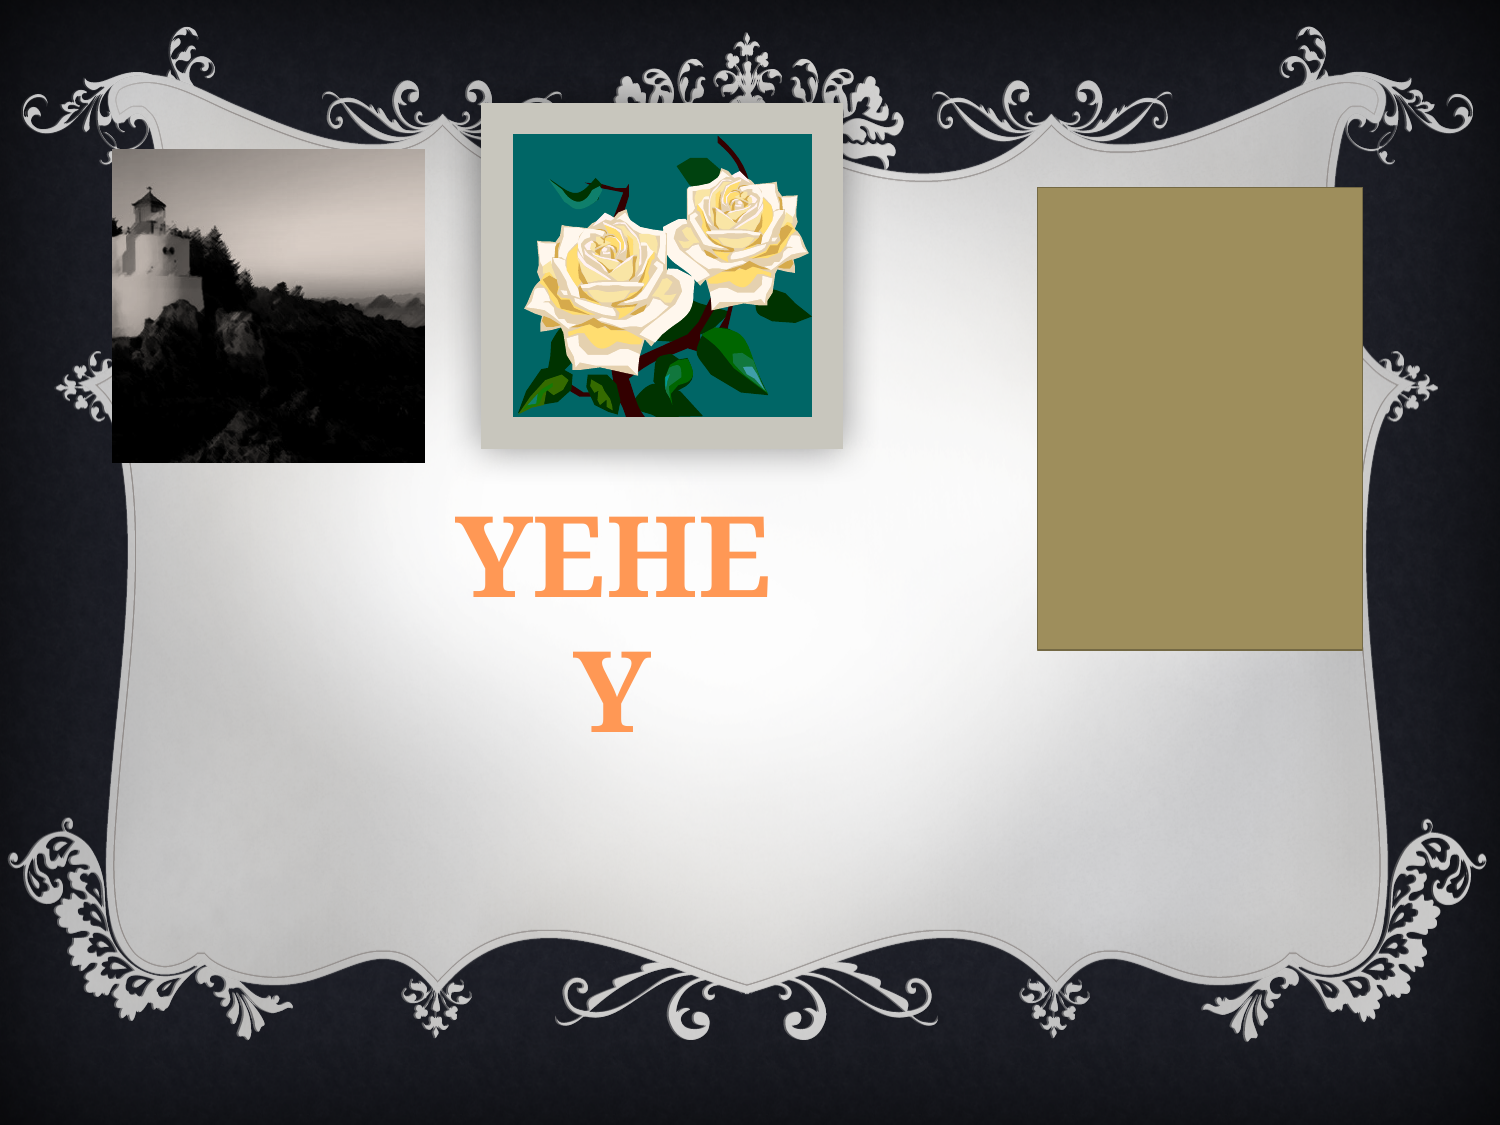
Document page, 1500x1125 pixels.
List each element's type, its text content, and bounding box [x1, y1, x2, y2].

picture [0, 0, 1500, 1125]
text_box [1037, 187, 1363, 651]
text_box YEHEY [424, 477, 800, 762]
